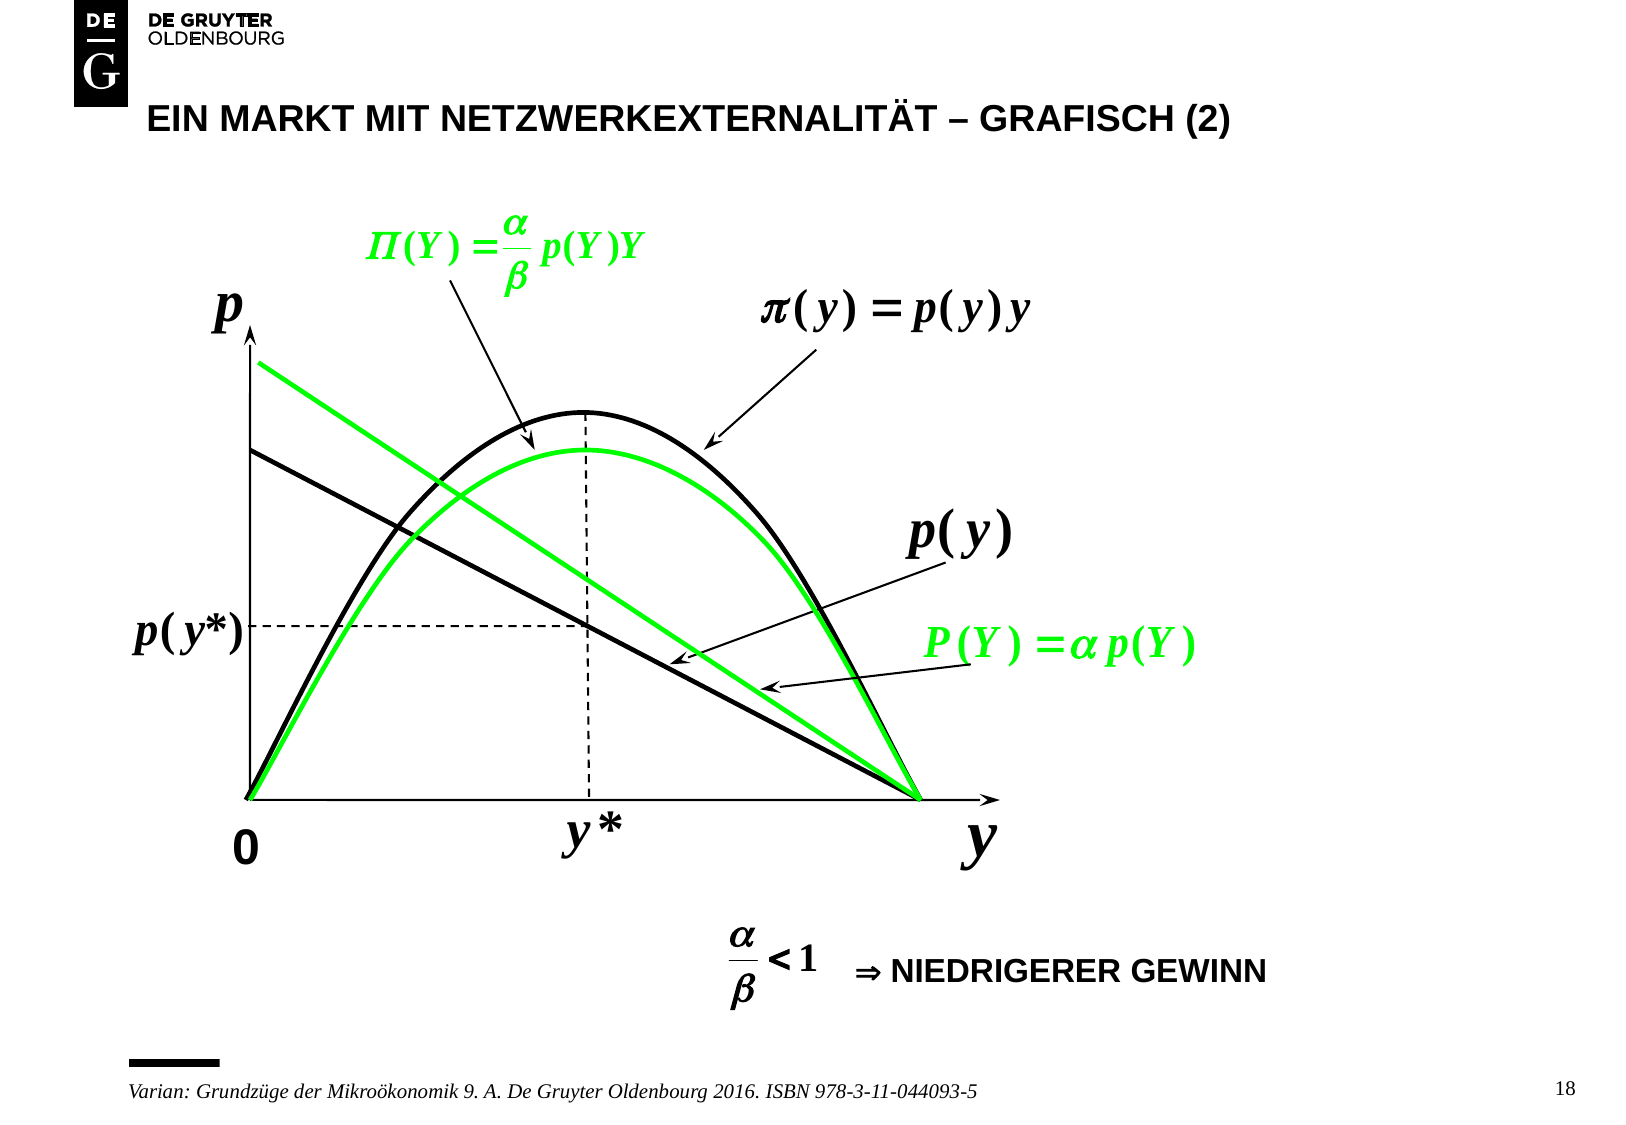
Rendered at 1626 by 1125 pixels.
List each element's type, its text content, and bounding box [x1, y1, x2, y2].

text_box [125, 610, 247, 659]
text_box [726, 911, 817, 1014]
text_box [760, 680, 782, 694]
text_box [759, 287, 1033, 335]
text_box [957, 822, 1001, 875]
text_box [703, 431, 724, 450]
text_box [249, 450, 921, 801]
slide_number 18 [1554, 1074, 1614, 1104]
text_box [816, 609, 857, 677]
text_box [898, 507, 1016, 563]
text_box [204, 291, 246, 337]
title Ein markt mit netzwerkexternalität – grafisch (2) [146, 93, 1573, 146]
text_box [920, 624, 1199, 670]
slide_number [128, 1077, 1539, 1108]
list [557, 809, 626, 862]
text_box [979, 793, 1000, 807]
text_box [245, 412, 820, 800]
text_box [519, 428, 535, 451]
text_box 0 [217, 806, 276, 882]
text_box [363, 200, 650, 300]
text_box  NIEDRIGERER GEWINN [840, 942, 1283, 997]
text_box [243, 324, 257, 346]
